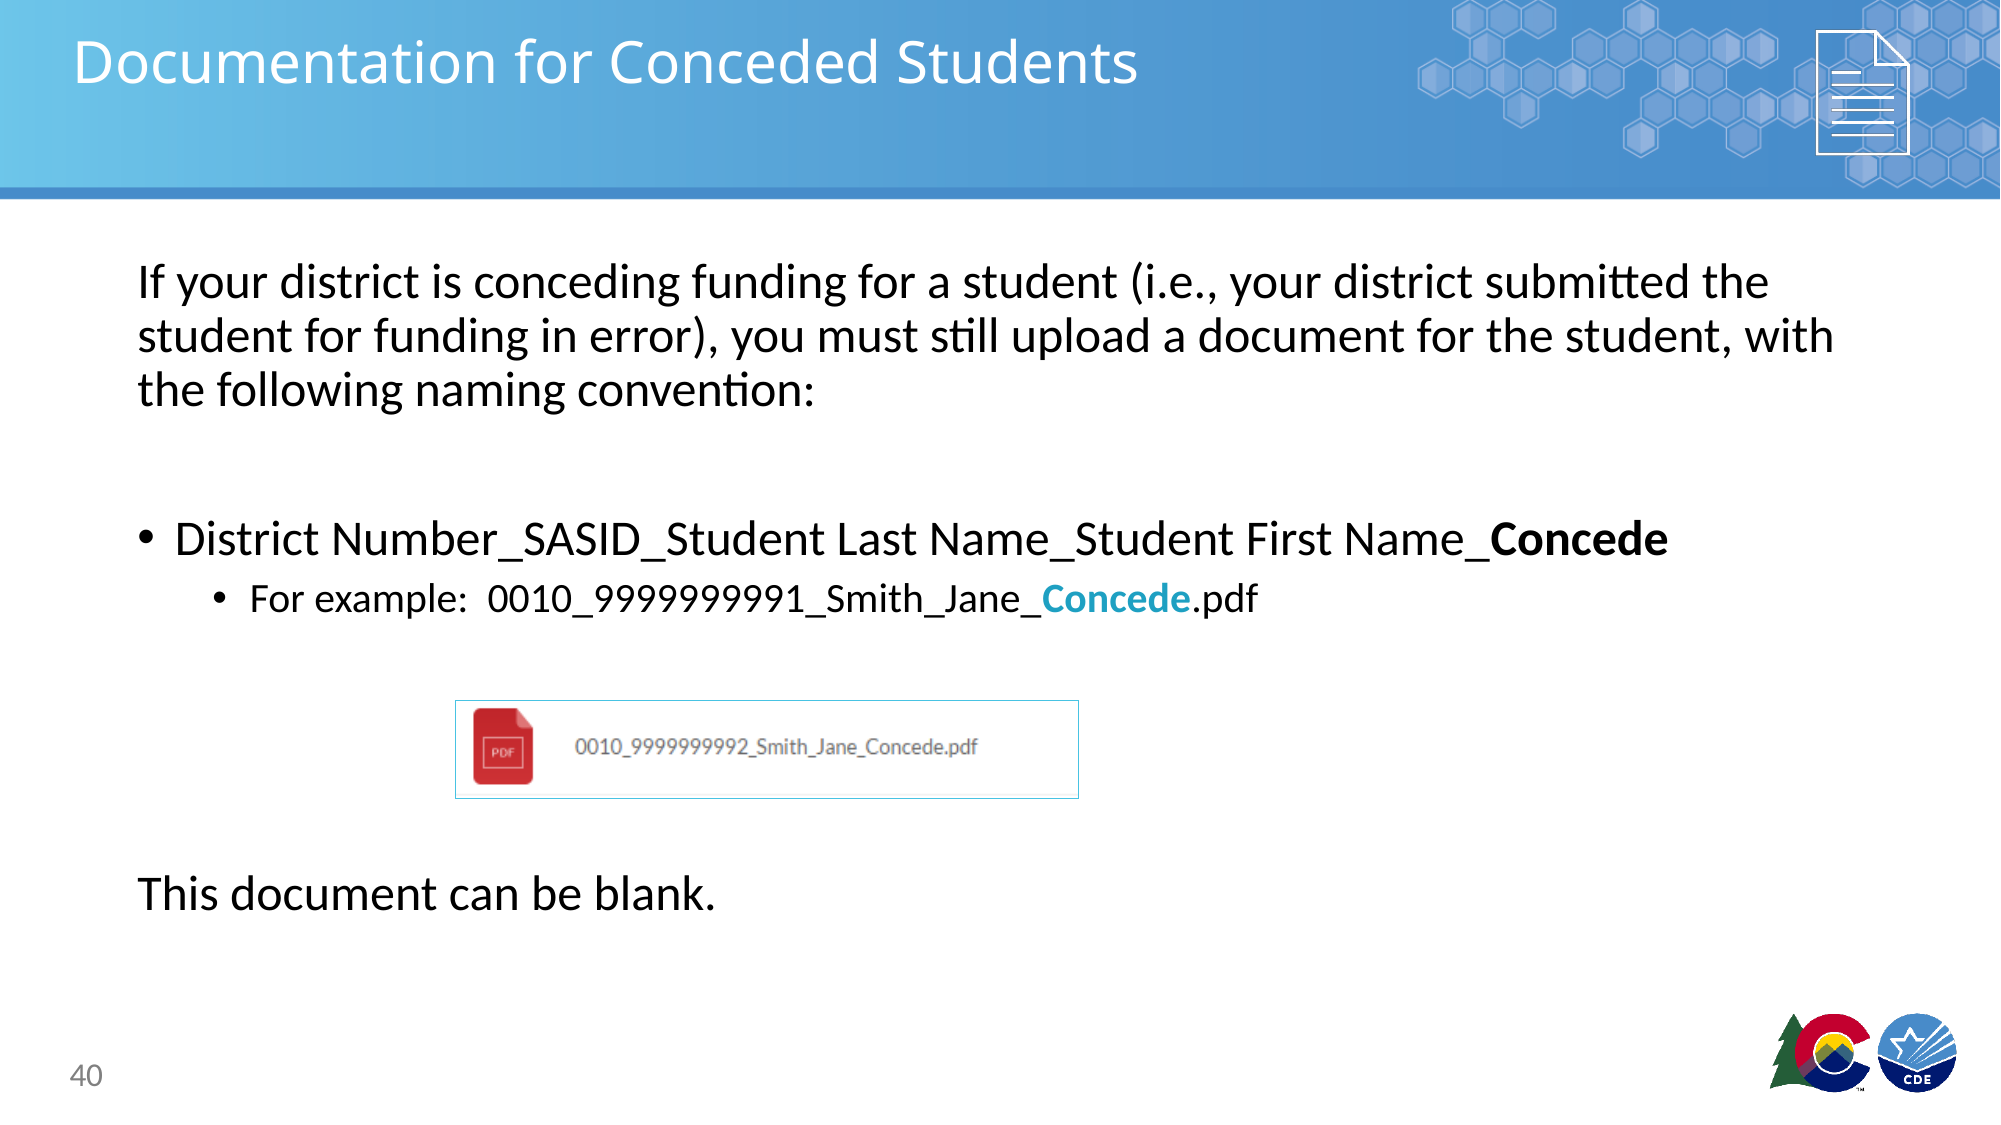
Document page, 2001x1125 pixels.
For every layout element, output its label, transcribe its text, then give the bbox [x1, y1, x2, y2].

slide_number 40 [54, 1042, 505, 1103]
picture [1768, 1012, 1957, 1093]
title Documentation for Conceded Students [72, 33, 1396, 182]
list If your district is conceding funding for a student (i.e., your district submitted the student for funding in error), you must still upload a document for the student, with the following naming convention: District Number_SASID_Student Last Name_Student First Name_Concede For example: 0010_9999999991_Smith_Jane_Concede.pdf This document can be blank. [137, 254, 1863, 969]
picture [455, 699, 1079, 799]
picture [0, 0, 2000, 200]
